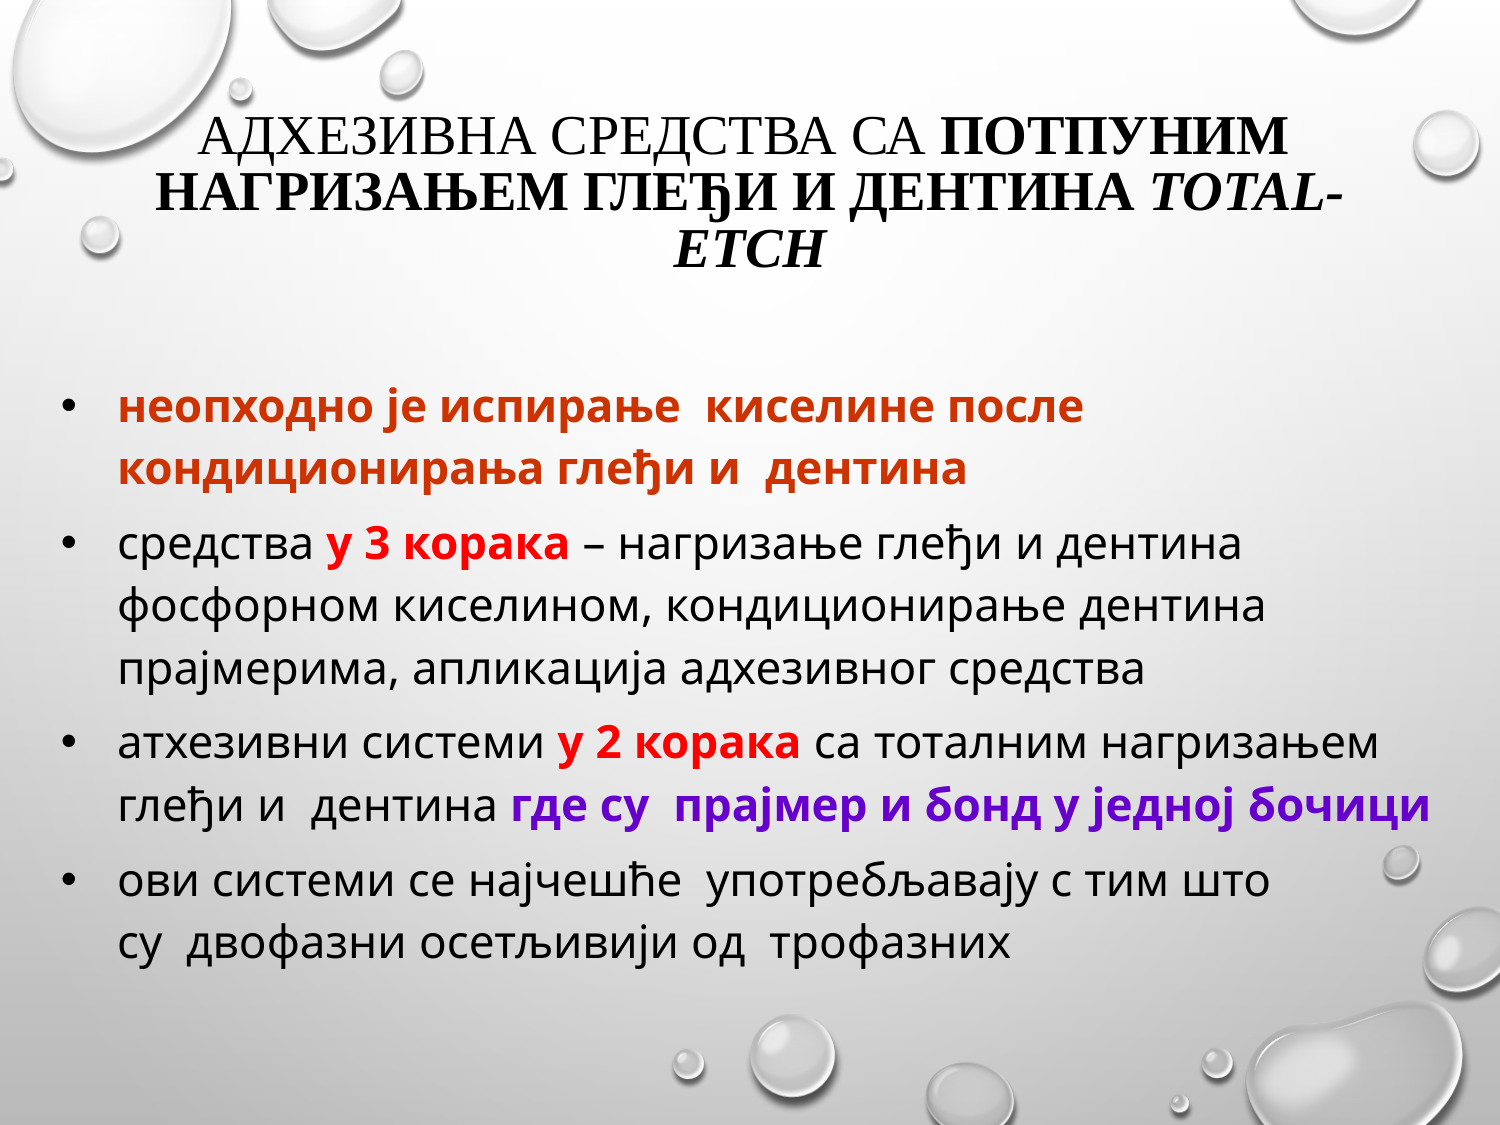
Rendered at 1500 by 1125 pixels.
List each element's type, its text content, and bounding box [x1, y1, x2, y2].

list неопходно је испирање киселине после кондиционирања глеђи и дентина средства у 3 корака – нагризање глеђи и дентина фосфорном киселином, кондиционирање дентина прајмерима, апликација адхезивног средства атхезивни системи у 2 корака са тоталним нагризањем глеђи и дентина где су прајмер и бонд у једној бочици ови системи се најчешће употребљавају с тим што су двофазни осетљивији од трофазних [43, 365, 1457, 1029]
picture [0, 0, 1500, 1125]
title Адхезивна средства са потпуним нагризањем глеђи и дентина total-etch [112, 101, 1388, 364]
